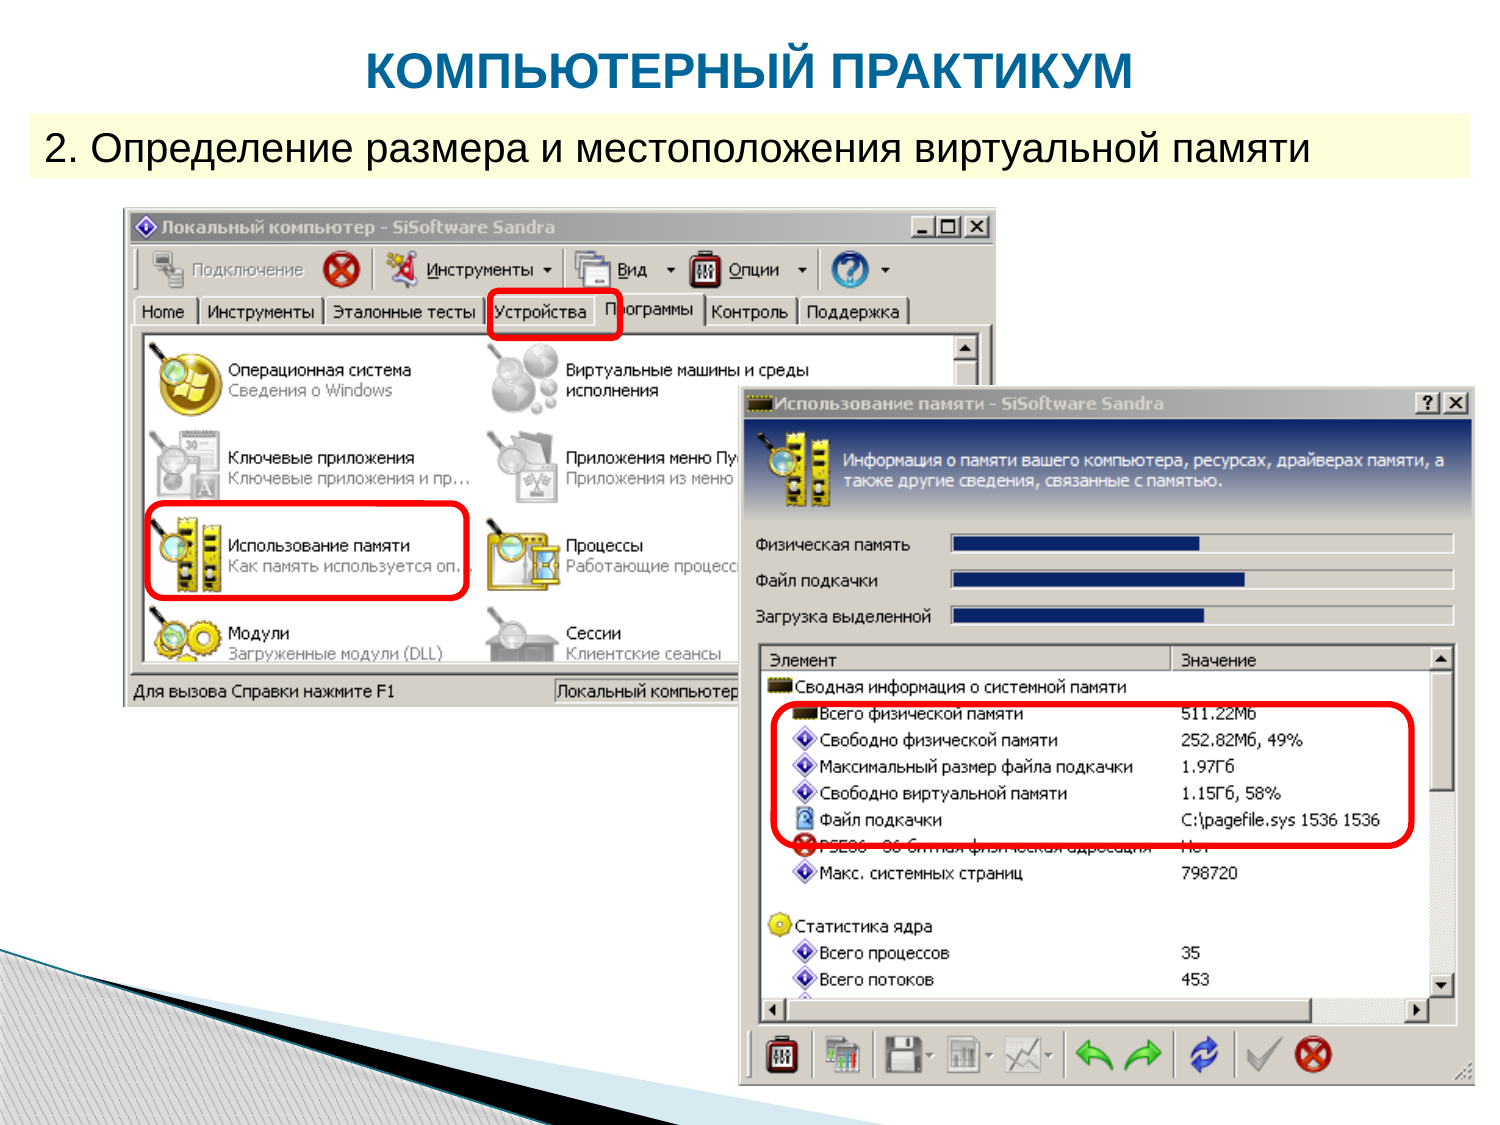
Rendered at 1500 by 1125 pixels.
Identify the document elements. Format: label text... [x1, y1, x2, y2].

picture [123, 207, 1475, 1086]
text_box 2. Определение размера и местоположения виртуальной памяти [29, 113, 1471, 179]
text_box КОМПЬЮТЕРНЫЙ ПРАКТИКУМ [64, 30, 1436, 106]
